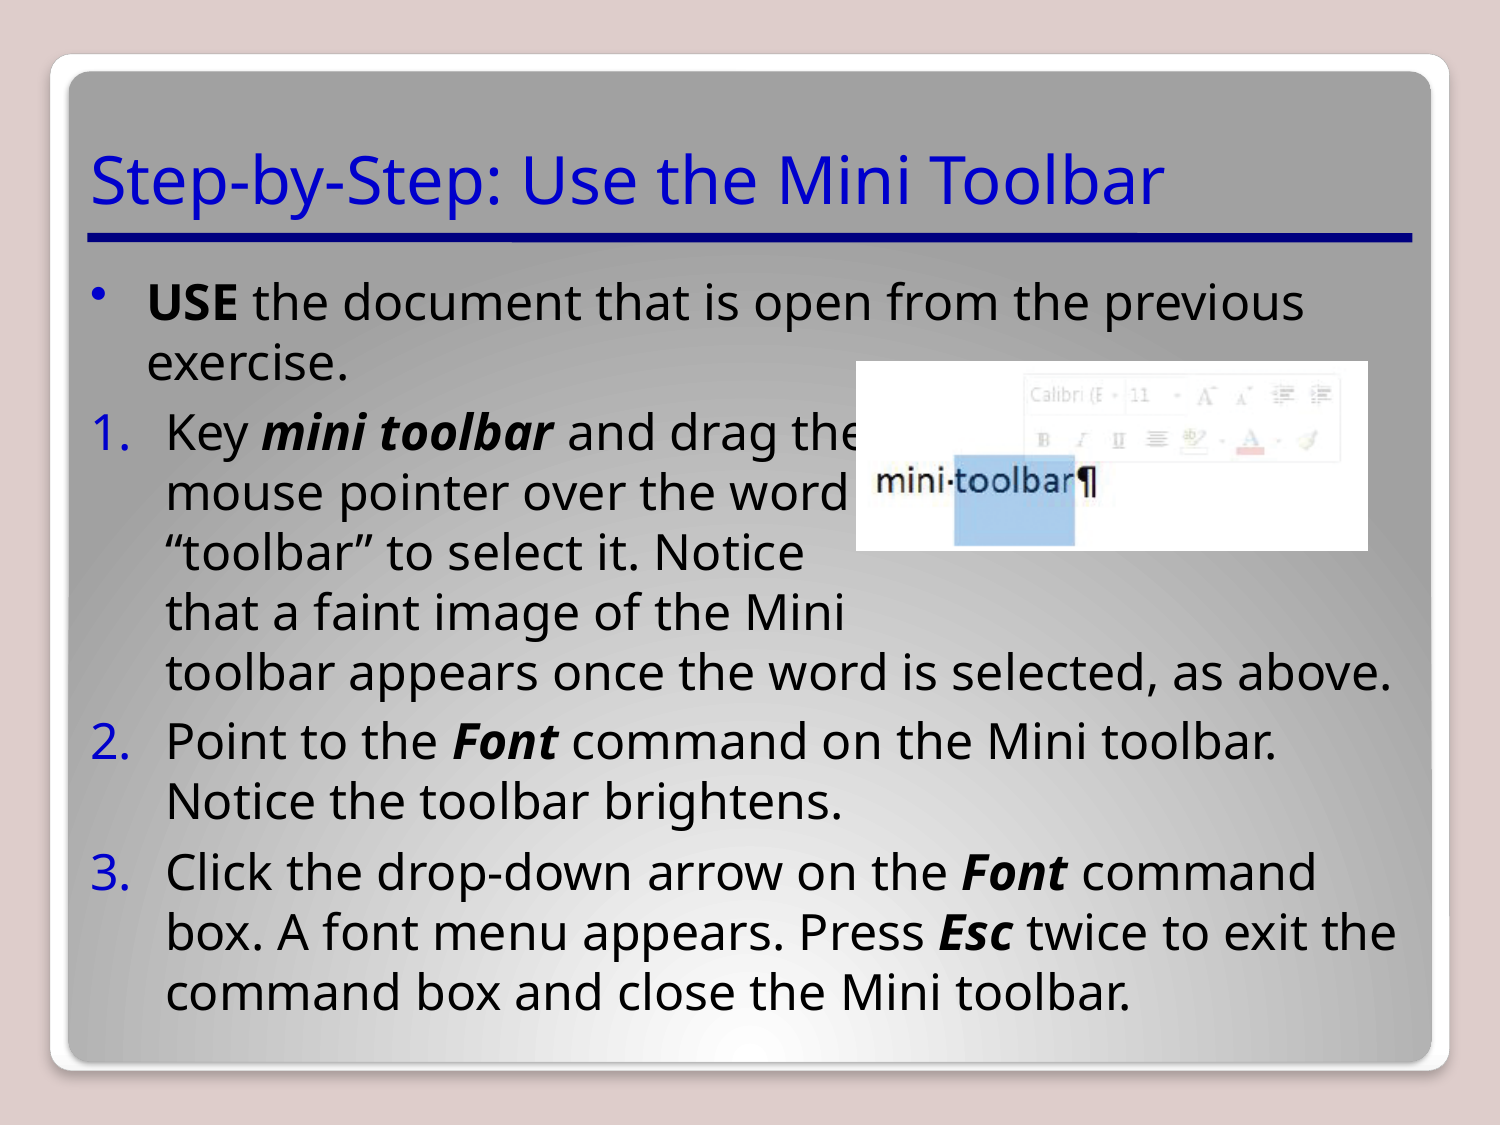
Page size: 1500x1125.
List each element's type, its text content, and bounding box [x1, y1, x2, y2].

picture [855, 361, 1368, 551]
list USE the document that is open from the previous exercise. Key mini toolbar and drag the mouse pointer over the word “toolbar” to select it. Notice that a faint image of the Mini toolbar appears once the word is selected, as above. Point to the Font command on the Mini toolbar. Notice the toolbar brightens. Click the drop-down arrow on the Font command box. A font menu appears. Press Esc twice to exit the command box and close the Mini toolbar. [74, 262, 1426, 1063]
title Step-by-Step: Use the Mini Toolbar [74, 74, 1426, 226]
